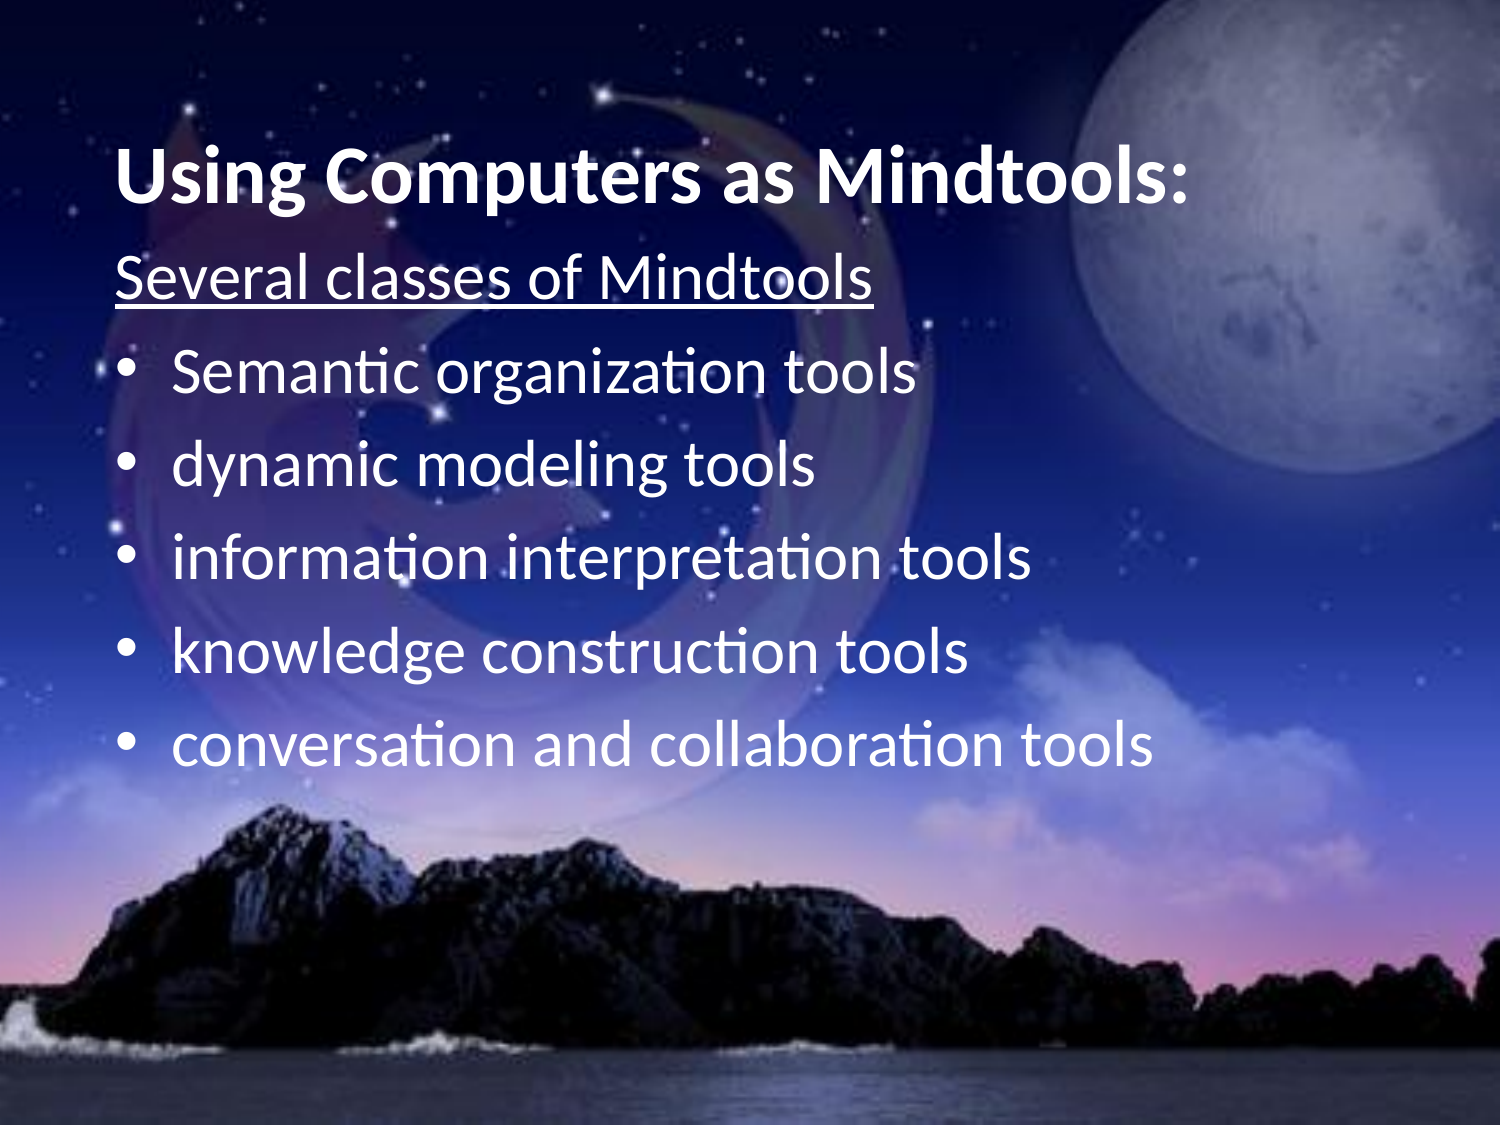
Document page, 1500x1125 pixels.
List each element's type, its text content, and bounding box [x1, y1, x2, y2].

list Using Computers as Mindtools: Several classes of Mindtools Semantic organization tools dynamic modeling tools information interpretation tools knowledge construction tools conversation and collaboration tools [99, 112, 1450, 855]
picture [0, 0, 1500, 1125]
